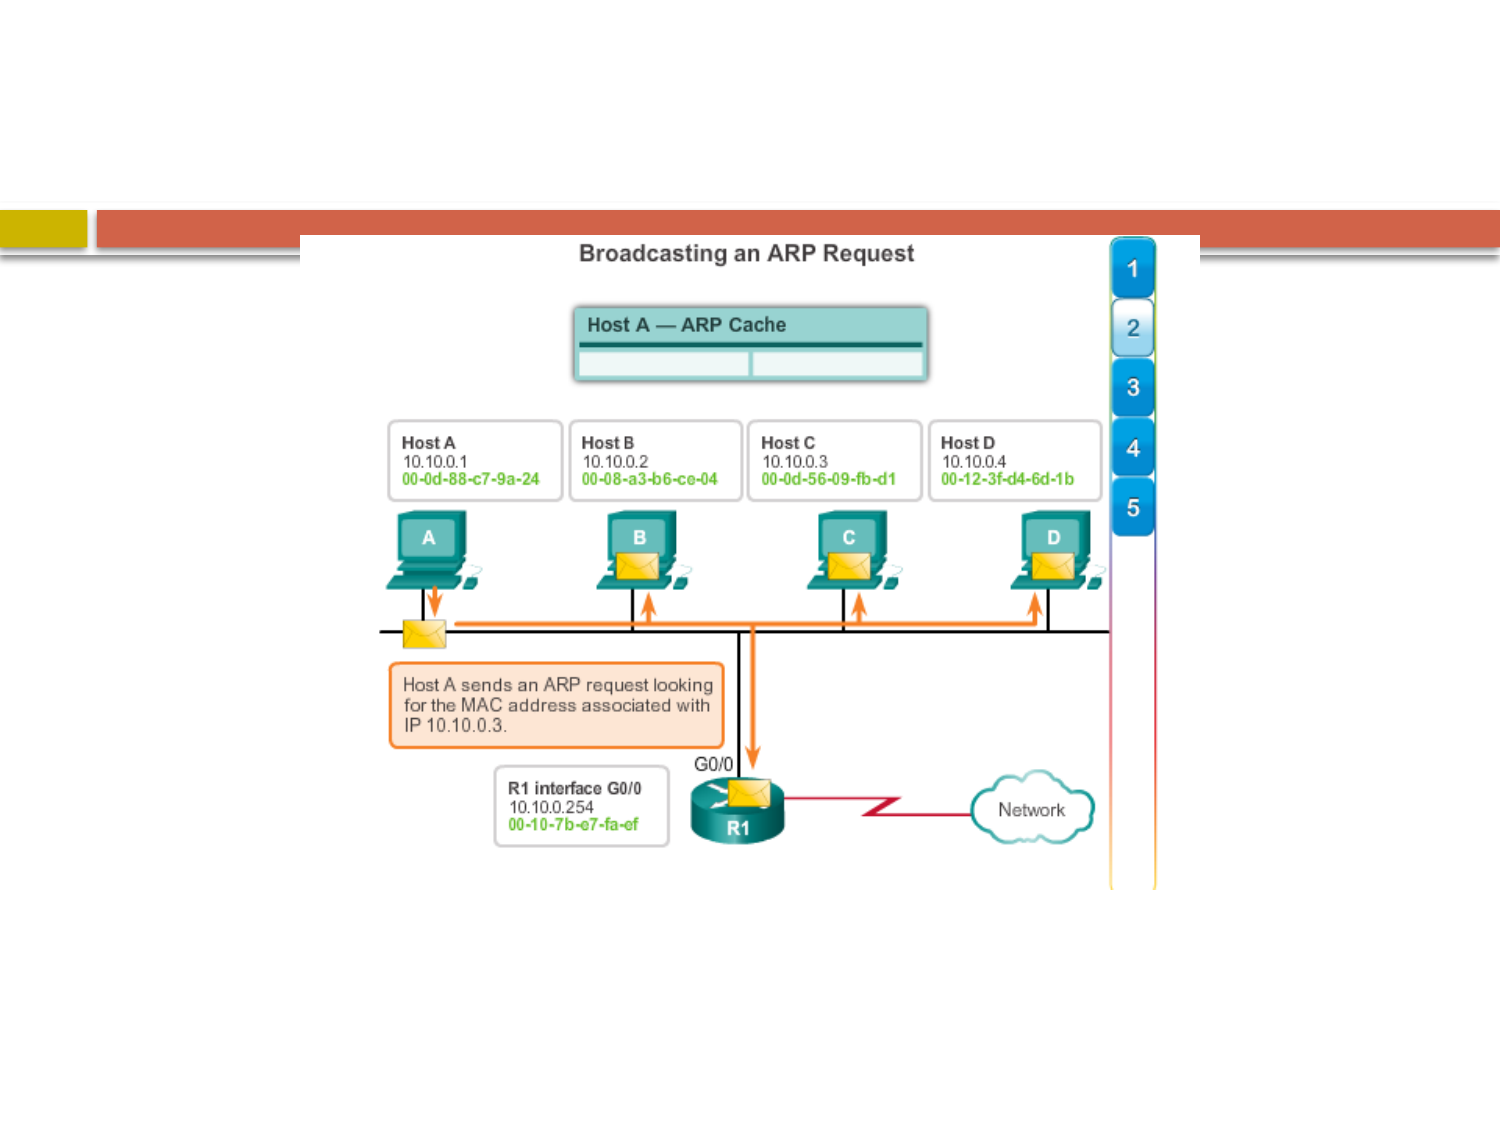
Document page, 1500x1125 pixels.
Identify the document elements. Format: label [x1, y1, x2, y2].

picture [299, 234, 1201, 891]
